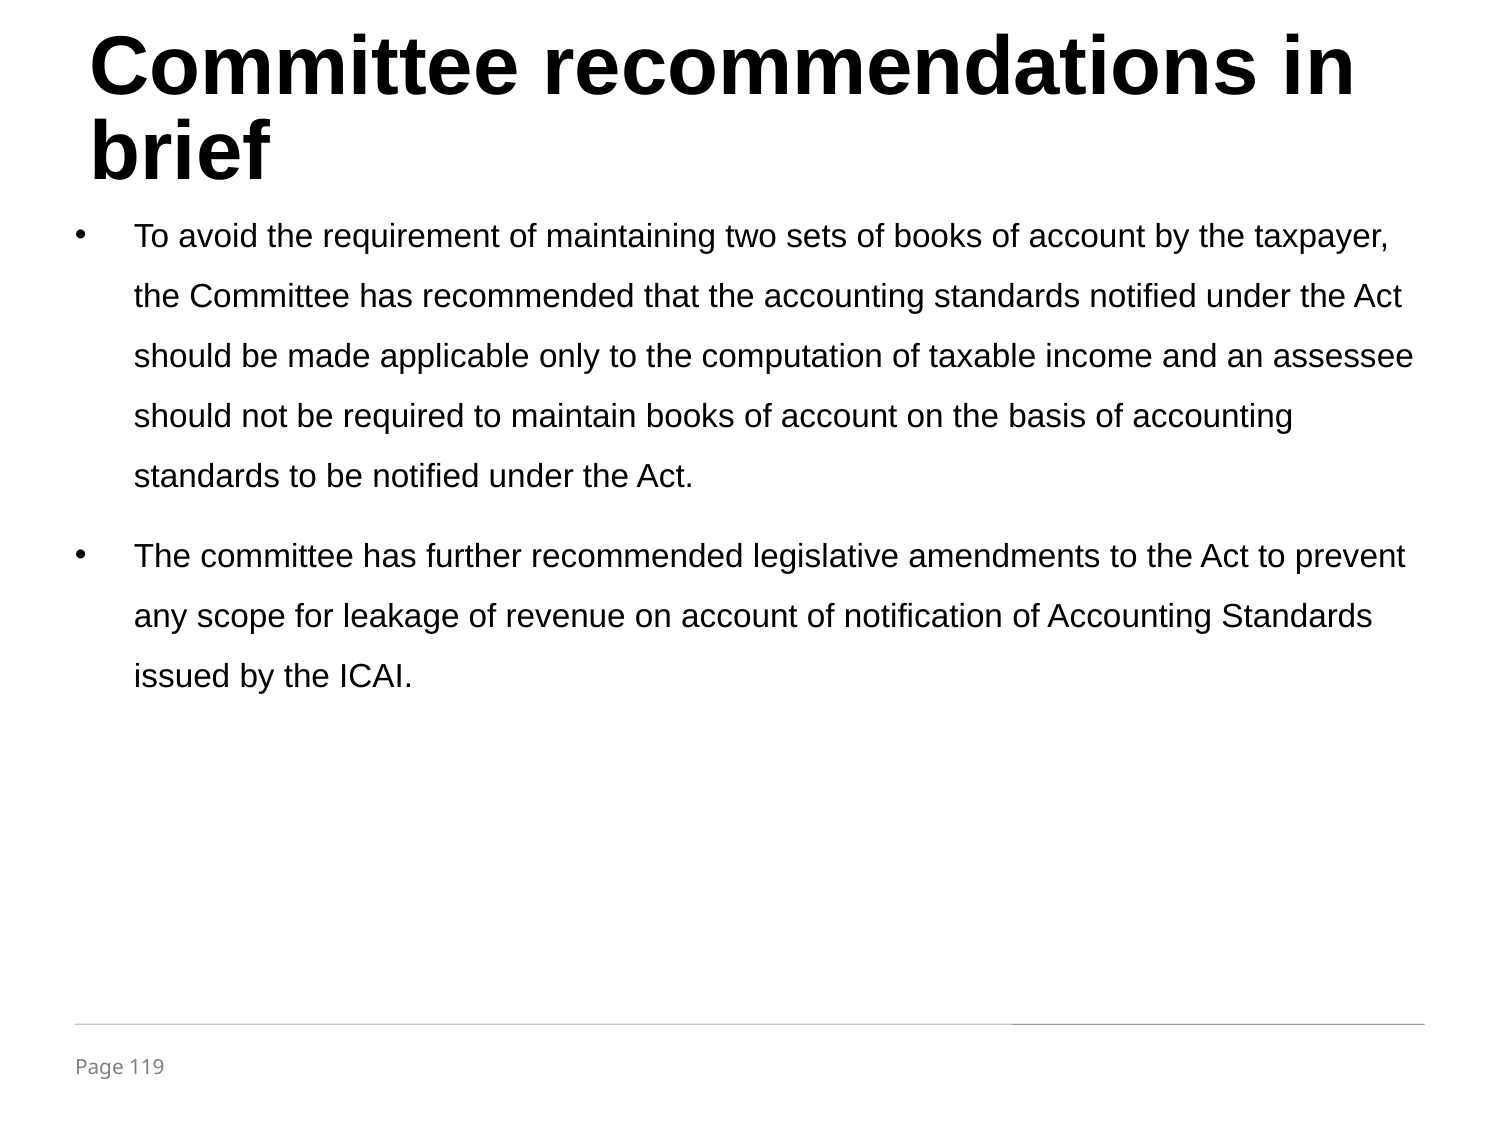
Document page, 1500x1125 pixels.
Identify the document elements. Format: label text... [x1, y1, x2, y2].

title Committee recommendations in brief [75, 19, 1426, 161]
list To avoid the requirement of maintaining two sets of books of account by the taxpayer, the Committee has recommended that the accounting standards notified under the Act should be made applicable only to the computation of taxable income and an assessee should not be required to maintain books of account on the basis of accounting standards to be notified under the Act. The committee has further recommended legislative amendments to the Act to prevent any scope for leakage of revenue on account of notification of Accounting Standards issued by the ICAI. [74, 194, 1426, 1000]
